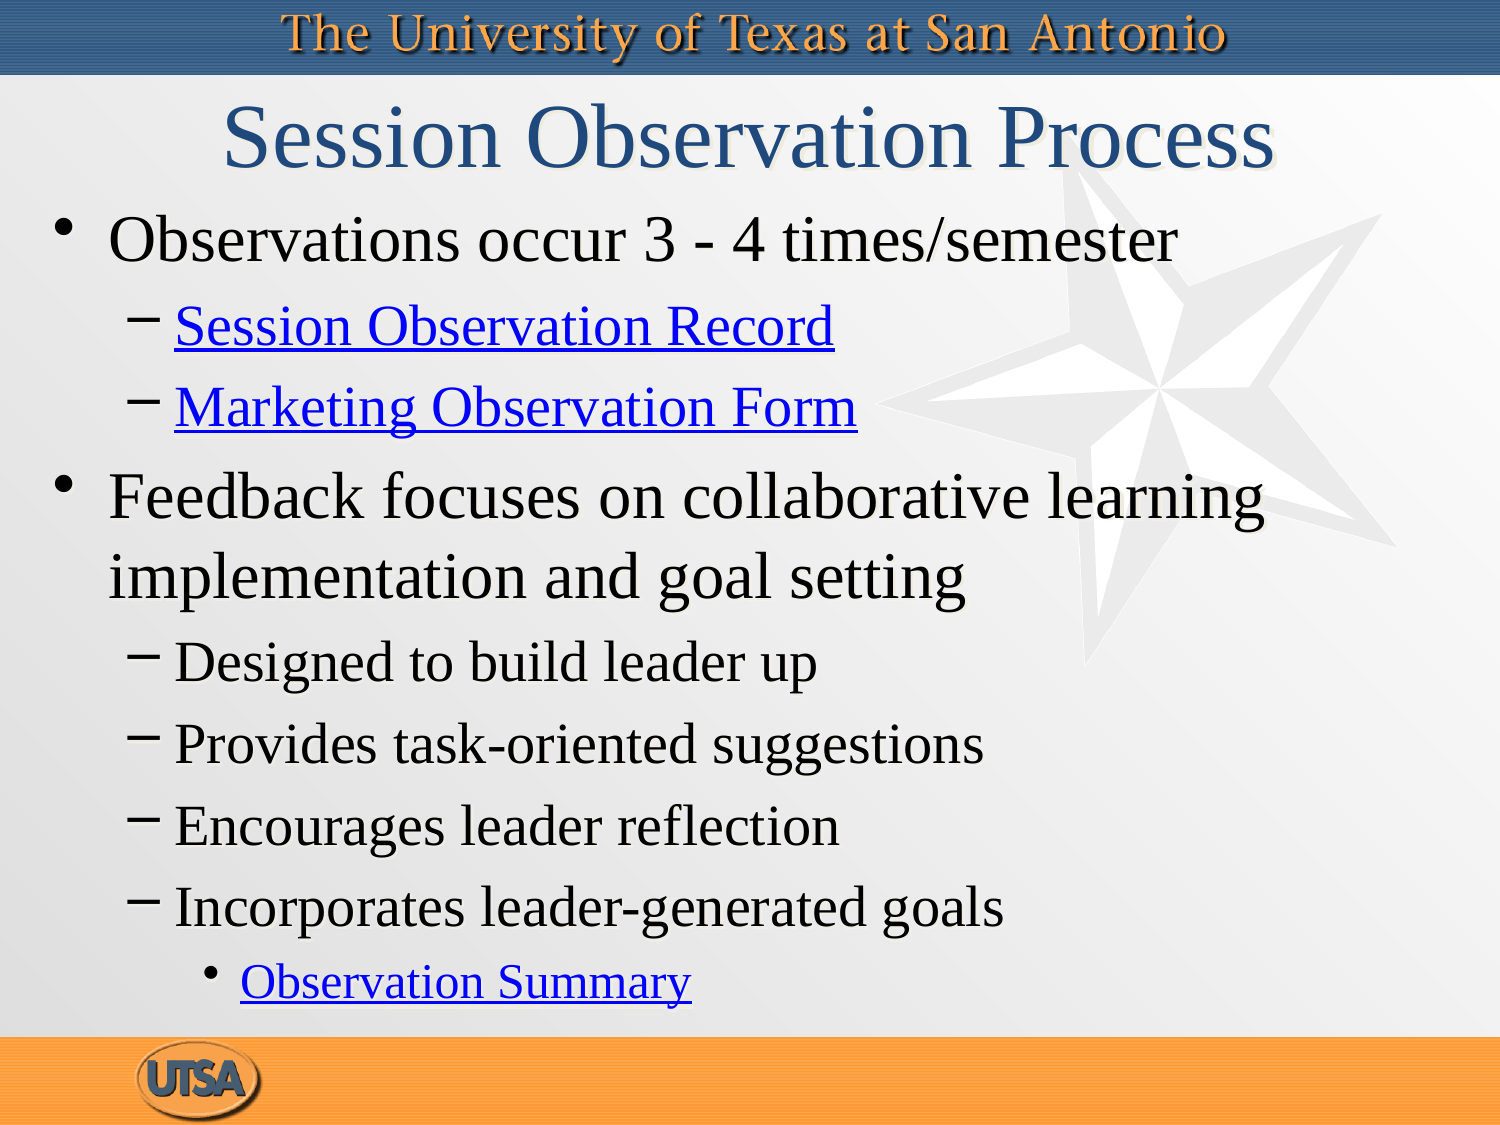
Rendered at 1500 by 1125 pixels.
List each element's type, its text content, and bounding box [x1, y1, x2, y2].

picture [0, 0, 1500, 75]
picture [0, 1037, 1500, 1125]
list Observations occur 3 - 4 times/semester Session Observation Record Marketing Observation Form Feedback focuses on collaborative learning implementation and goal setting Designed to build leader up Provides task-oriented suggestions Encourages leader reflection Incorporates leader-generated goals Observation Summary [37, 187, 1463, 1051]
title Session Observation Process [112, 62, 1388, 187]
